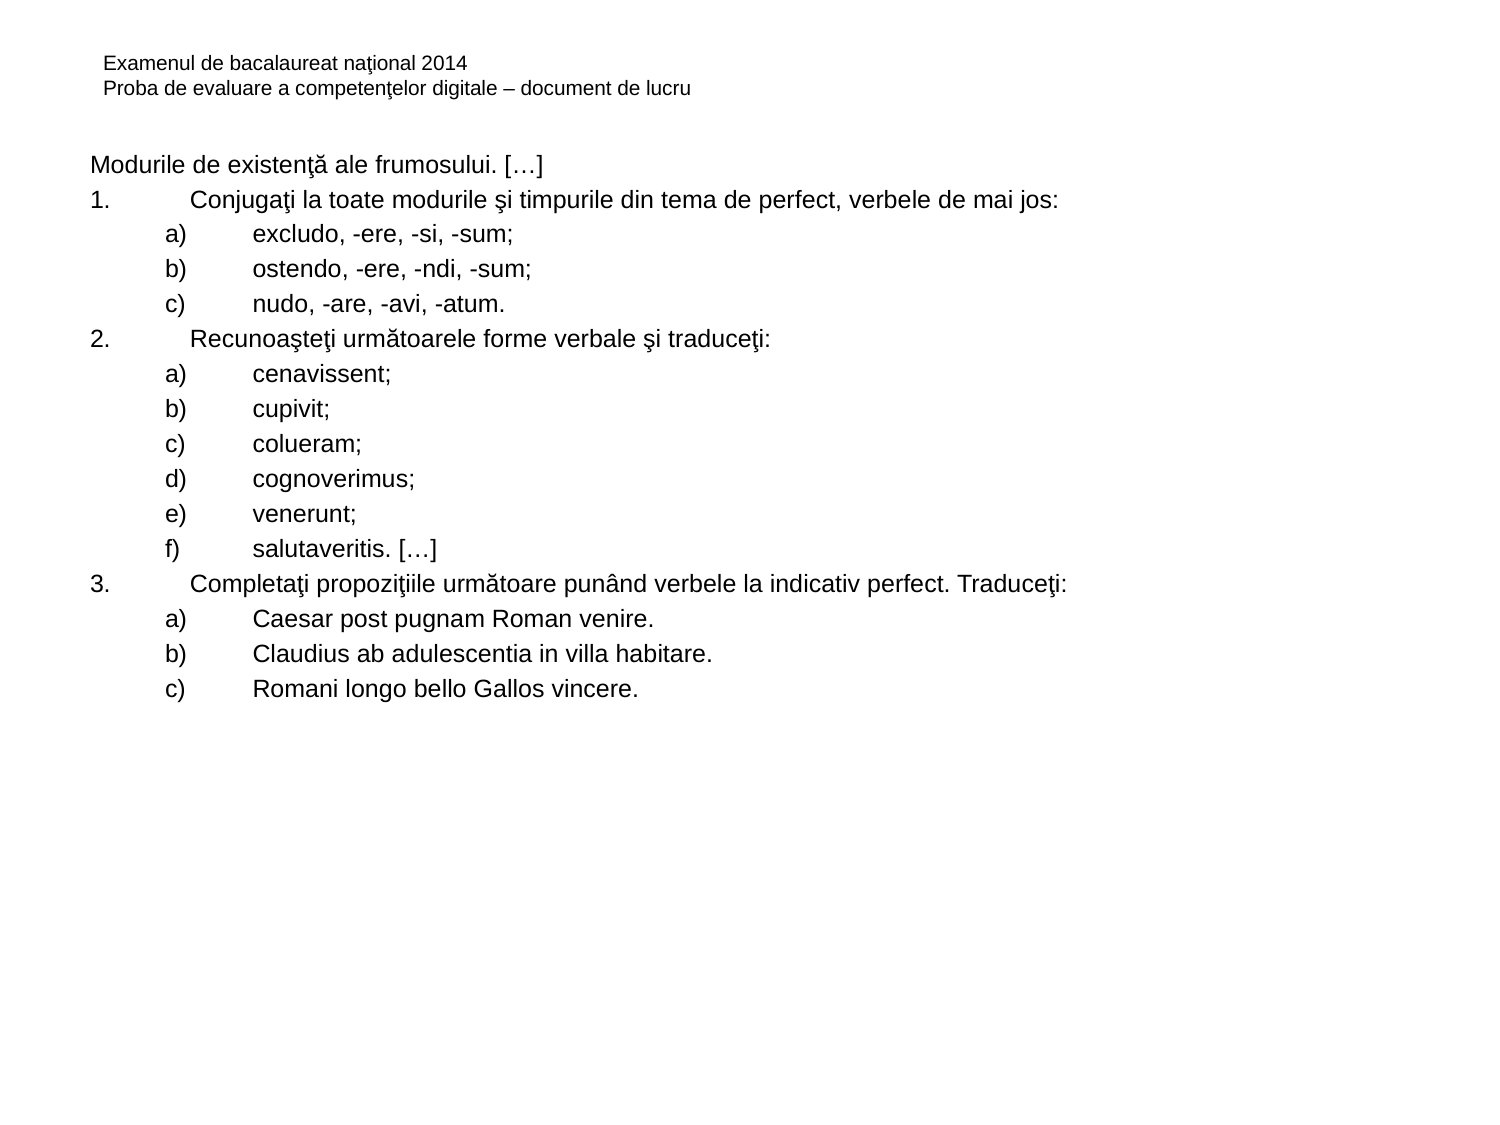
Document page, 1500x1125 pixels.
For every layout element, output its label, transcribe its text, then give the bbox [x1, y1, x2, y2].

list Modurile de existenţă ale frumosului. […] Conjugaţi la toate modurile şi timpurile din tema de perfect, verbele de mai jos: excludo, -ere, -si, -sum; ostendo, -ere, -ndi, -sum; nudo, -are, -avi, -atum. Recunoaşteţi următoarele forme verbale şi traduceţi: cenavissent; cupivit; colueram; cognoverimus; venerunt; salutaveritis. […] Completaţi propoziţiile următoare punând verbele la indicativ perfect. Traduceţi: Caesar post pugnam Roman venire. Claudius ab adulescentia in villa habitare. Romani longo bello Gallos vincere. [74, 140, 1426, 1006]
text_box Examenul de bacalaureat naţional 2014 Proba de evaluare a competenţelor digitale – document de lucru [88, 42, 1376, 108]
